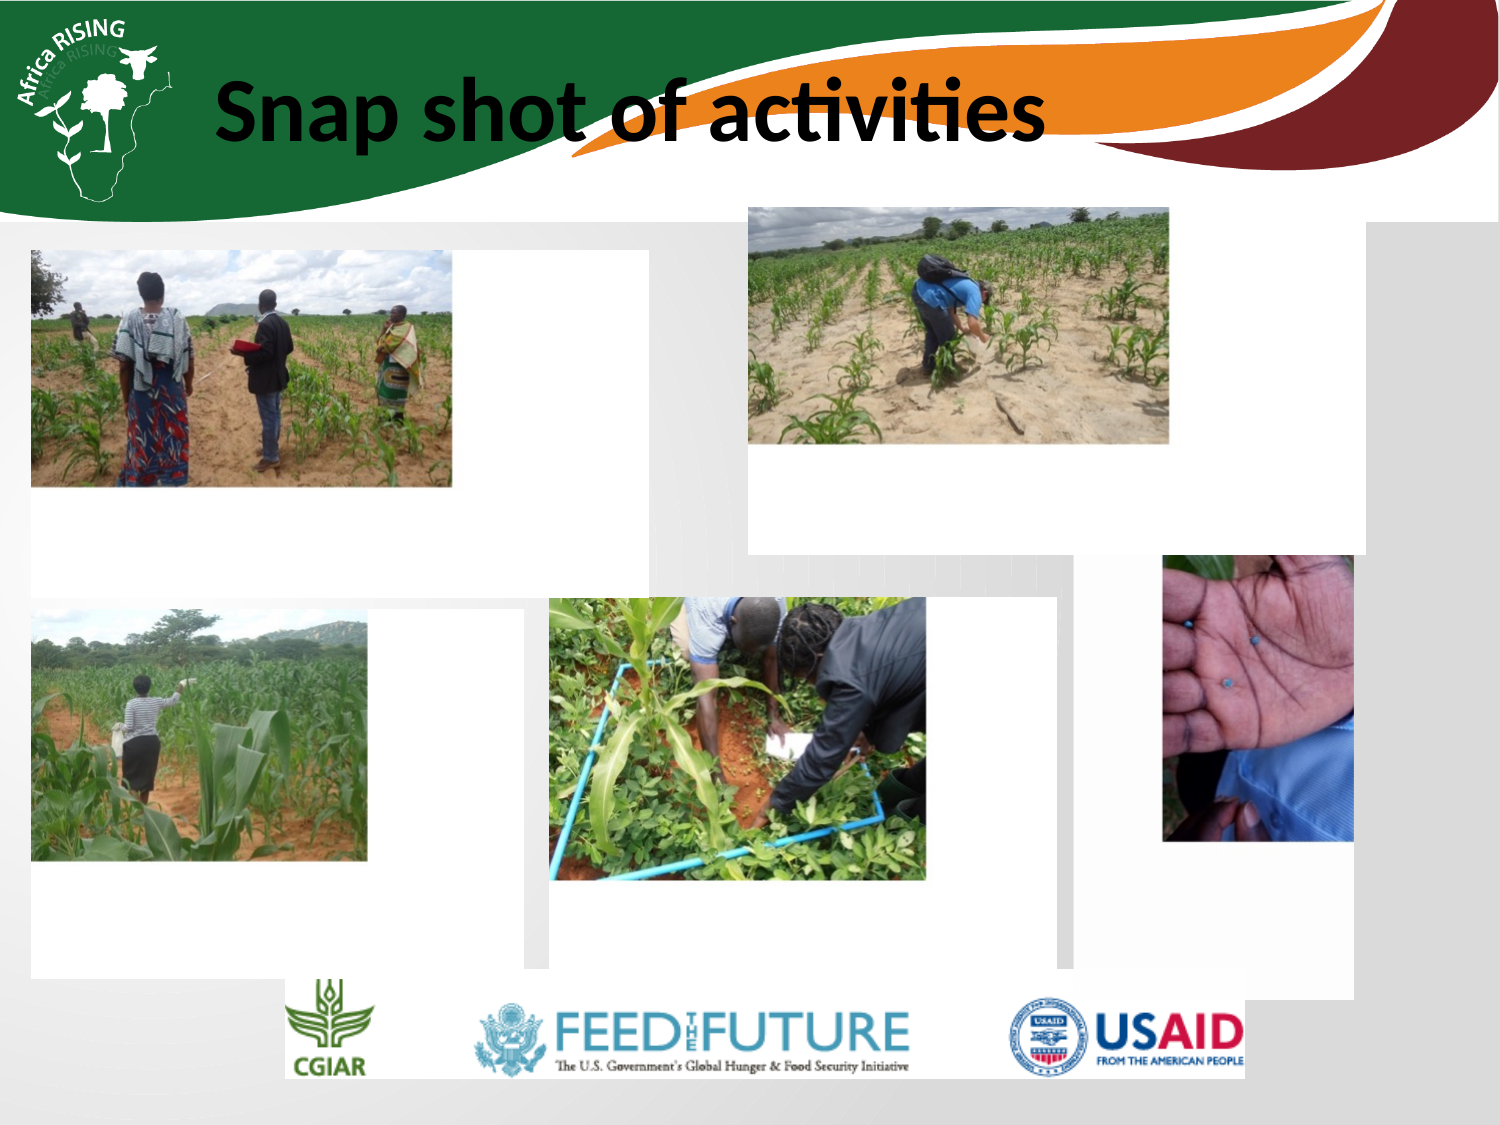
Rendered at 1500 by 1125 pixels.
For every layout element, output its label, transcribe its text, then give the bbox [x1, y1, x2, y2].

picture [0, 0, 1499, 1079]
text_box Snap shot of activities [199, 42, 1064, 167]
